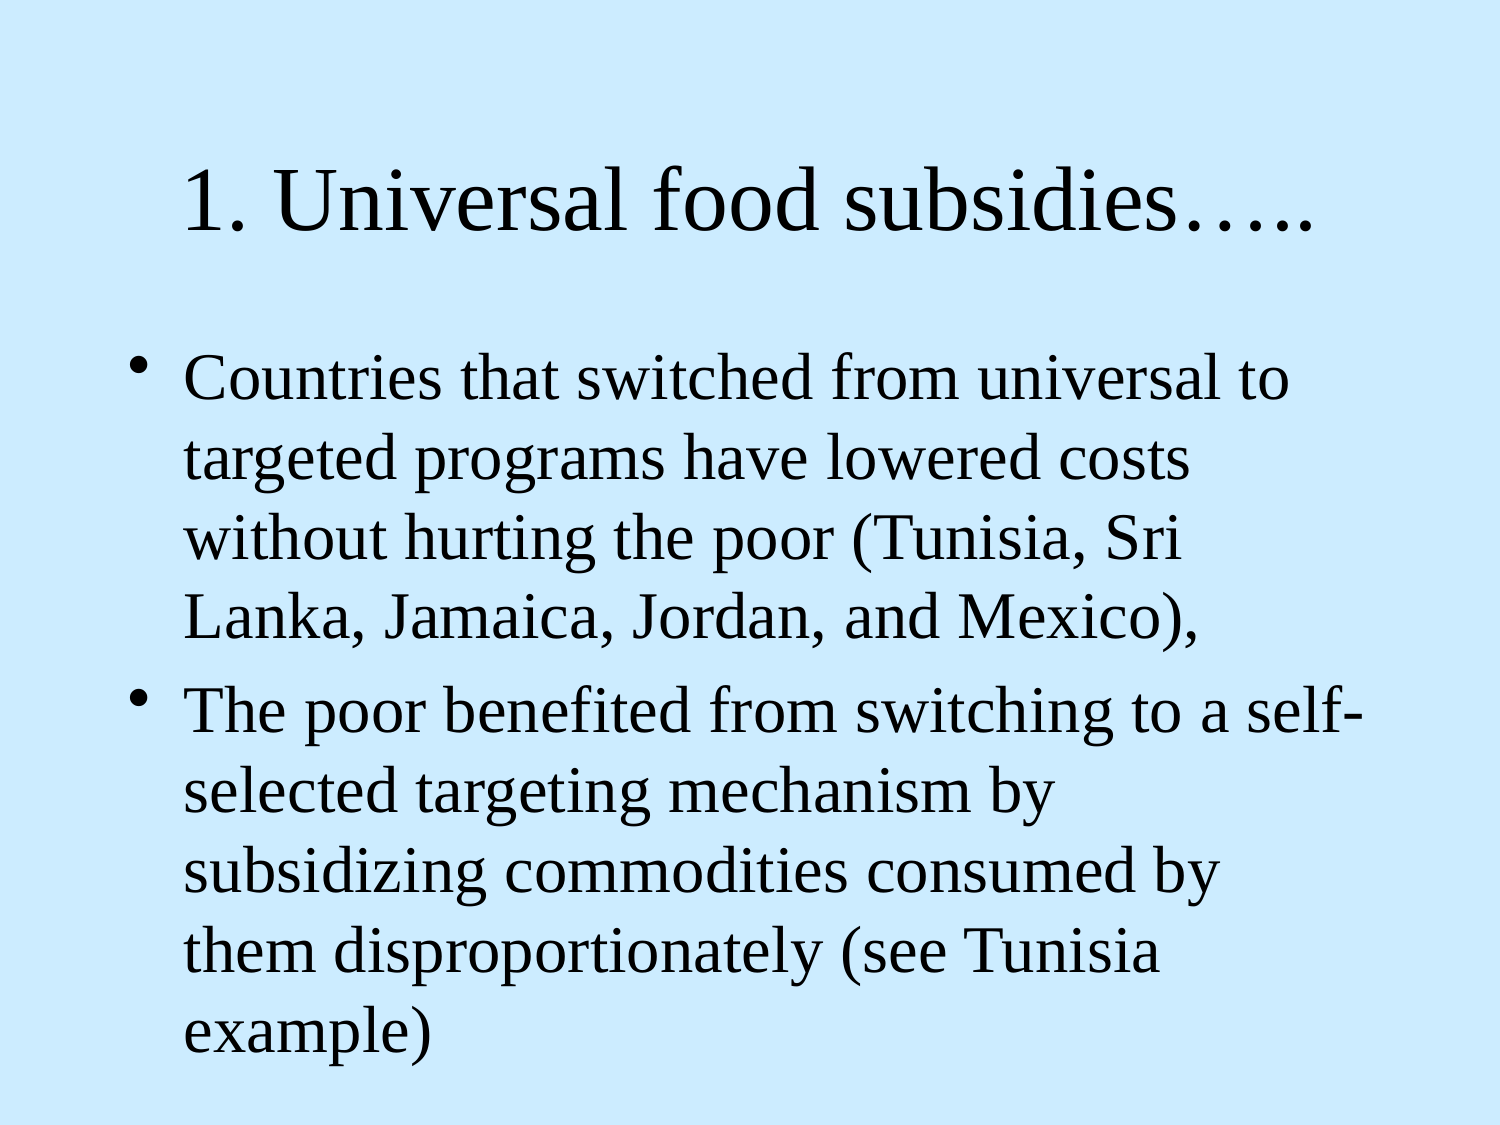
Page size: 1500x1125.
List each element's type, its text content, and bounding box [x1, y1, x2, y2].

list Countries that switched from universal to targeted programs have lowered costs without hurting the poor (Tunisia, Sri Lanka, Jamaica, Jordan, and Mexico), The poor benefited from switching to a self-selected targeting mechanism by subsidizing commodities consumed by them disproportionately (see Tunisia example) [112, 324, 1388, 1001]
title 1. Universal food subsidies….. [112, 99, 1388, 288]
